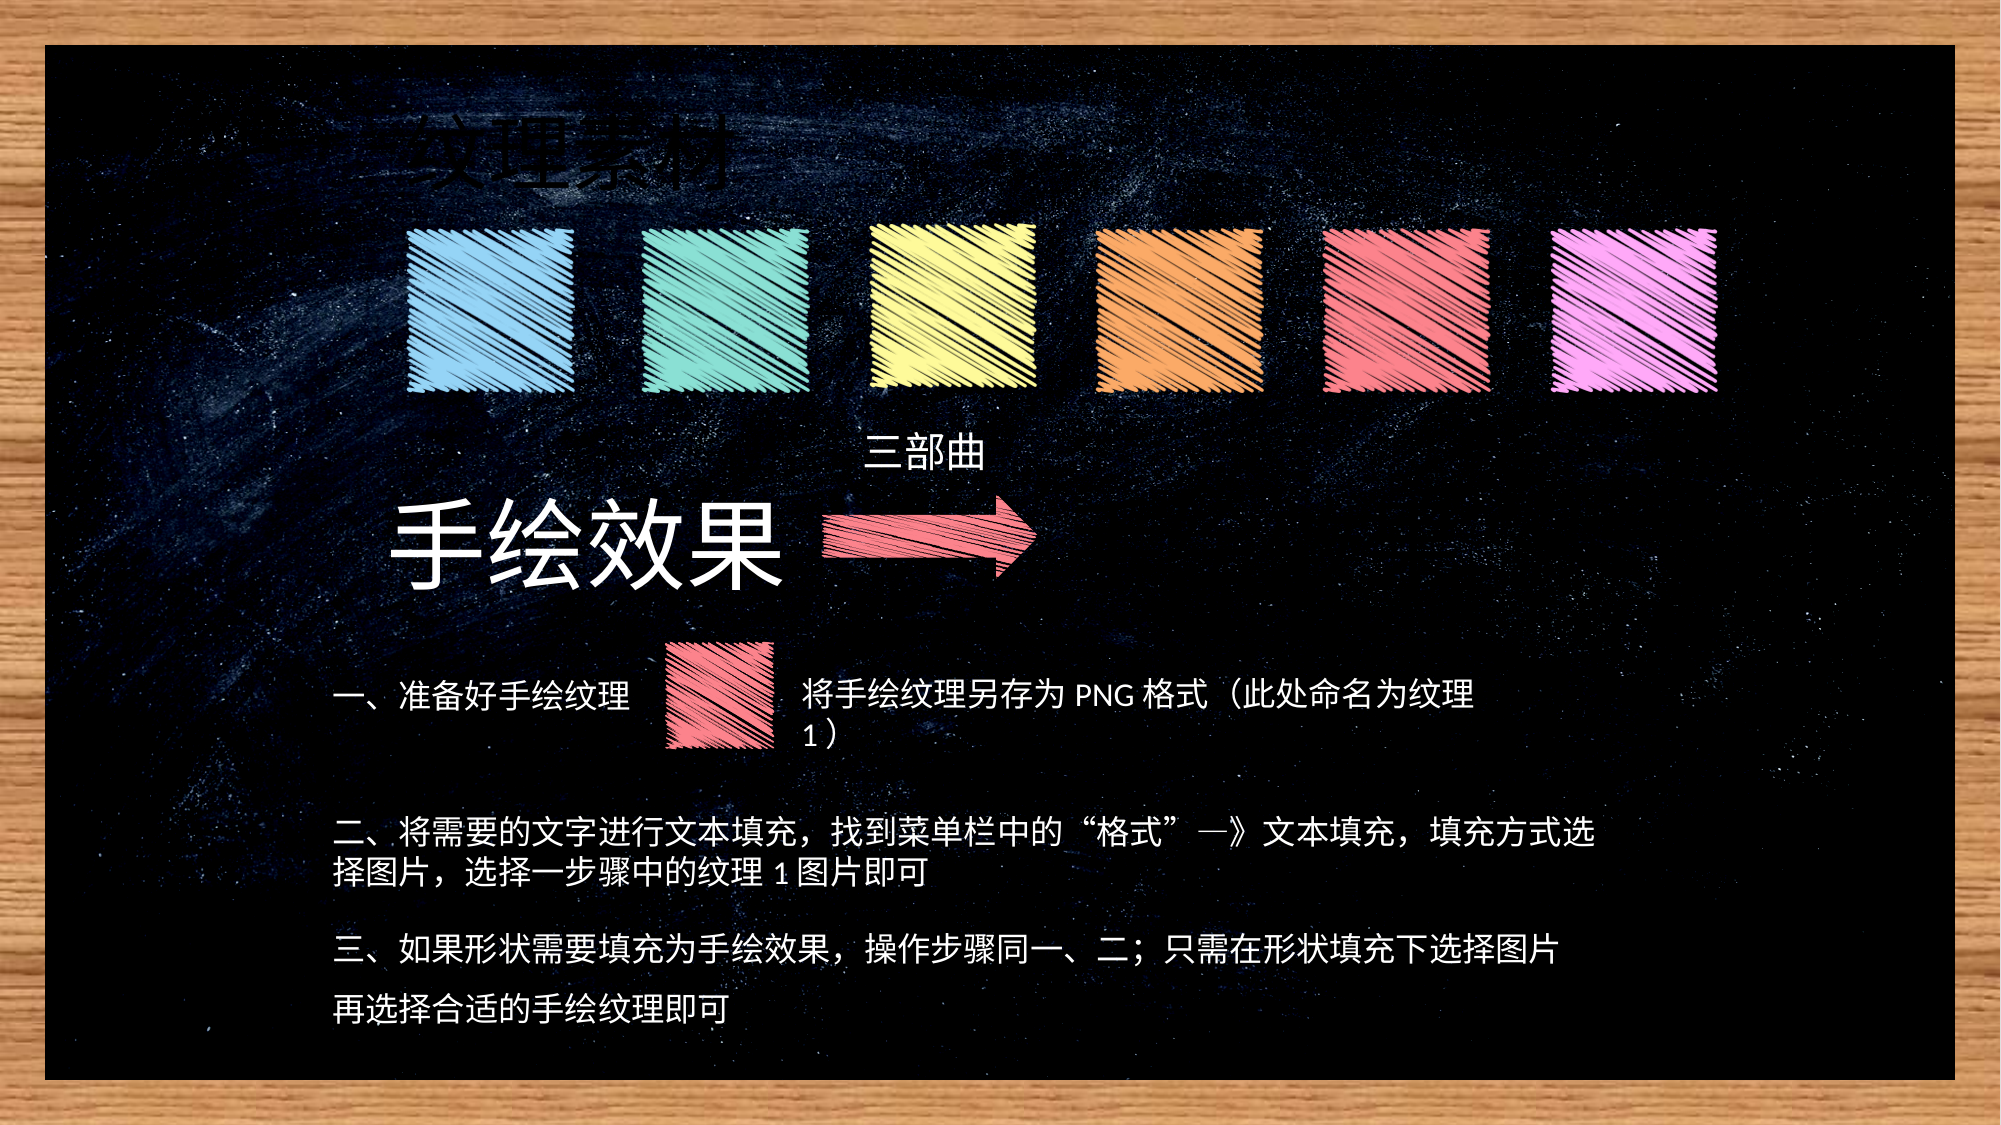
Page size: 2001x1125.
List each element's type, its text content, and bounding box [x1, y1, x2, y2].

text_box [0, 0, 2000, 1125]
text_box 三、如果形状需要填充为手绘效果，操作步骤同一、二；只需在形状填充下选择图片 再选择合适的手绘纹理即可 [317, 900, 1624, 1036]
text_box 将手绘纹理另存为PNG格式（此处命名为纹理1） [786, 666, 1515, 761]
text_box 教程 [180, 93, 389, 169]
text_box [664, 641, 775, 750]
text_box [820, 491, 1041, 582]
text_box 三部曲 [789, 418, 1061, 484]
text_box 纹理素材 [389, 93, 914, 209]
picture [46, 46, 1954, 1079]
text_box 手绘效果 [339, 474, 834, 610]
text_box 二、将需要的文字进行文本填充，找到菜单栏中的“格式”—》文本填充，填充方式选择图片，选择一步骤中的纹理1图片即可 [317, 803, 1624, 899]
text_box 一、准备好手绘纹理 [317, 667, 665, 723]
text_box 手绘效果 [1016, 475, 1511, 610]
text_box 05 [75, 85, 180, 176]
